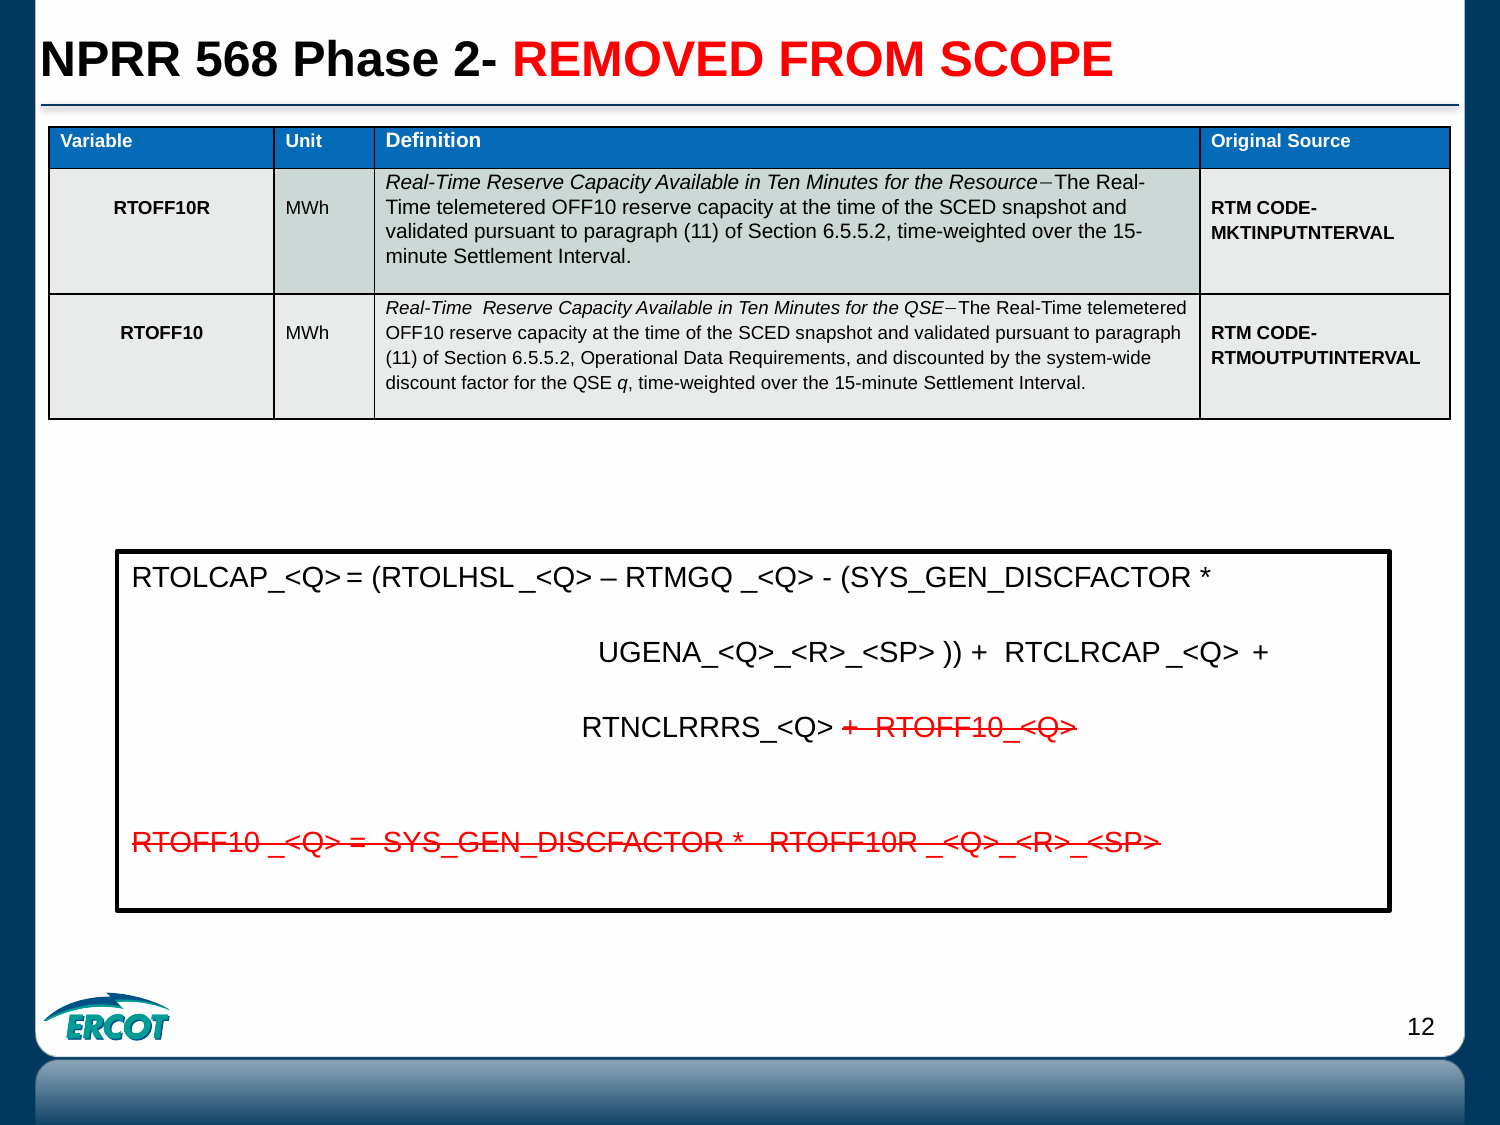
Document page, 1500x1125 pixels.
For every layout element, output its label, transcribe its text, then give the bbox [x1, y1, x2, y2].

table_header Variable [50, 128, 273, 168]
table_header Unit [275, 128, 374, 168]
table_header Original Source [1201, 128, 1449, 168]
table_cell Real-Time Reserve Capacity Available in Ten Minutes for the QSEThe Real-Time telemetered OFF10 reserve capacity at the time of the SCED snapshot and validated pursuant to paragraph (11) of Section 6.5.5.2, Operational Data Requirements, and discounted by the system-wide discount factor for the QSE q, time-weighted over the 15-minute Settlement Interval. [375, 295, 1199, 418]
table_cell MWh [275, 295, 374, 418]
table_header Definition [375, 128, 1199, 168]
table_cell Real-Time Reserve Capacity Available in Ten Minutes for the ResourceThe Real-Time telemetered OFF10 reserve capacity at the time of the SCED snapshot and validated pursuant to paragraph (11) of Section 6.5.5.2, time-weighted over the 15-minute Settlement Interval. [375, 169, 1199, 293]
table_cell RTM CODE- RTMOUTPUTINTERVAL [1201, 295, 1449, 418]
picture [35, 0, 1465, 1125]
table_cell RTOFF10R [50, 169, 273, 293]
table_cell RTOFF10 [50, 295, 273, 418]
title NPRR 568 Phase 2- REMOVED FROM SCOPE [24, 0, 1450, 113]
table_cell RTM CODE-MKTINPUTNTERVAL [1201, 169, 1449, 293]
table_cell MWh [275, 169, 374, 293]
